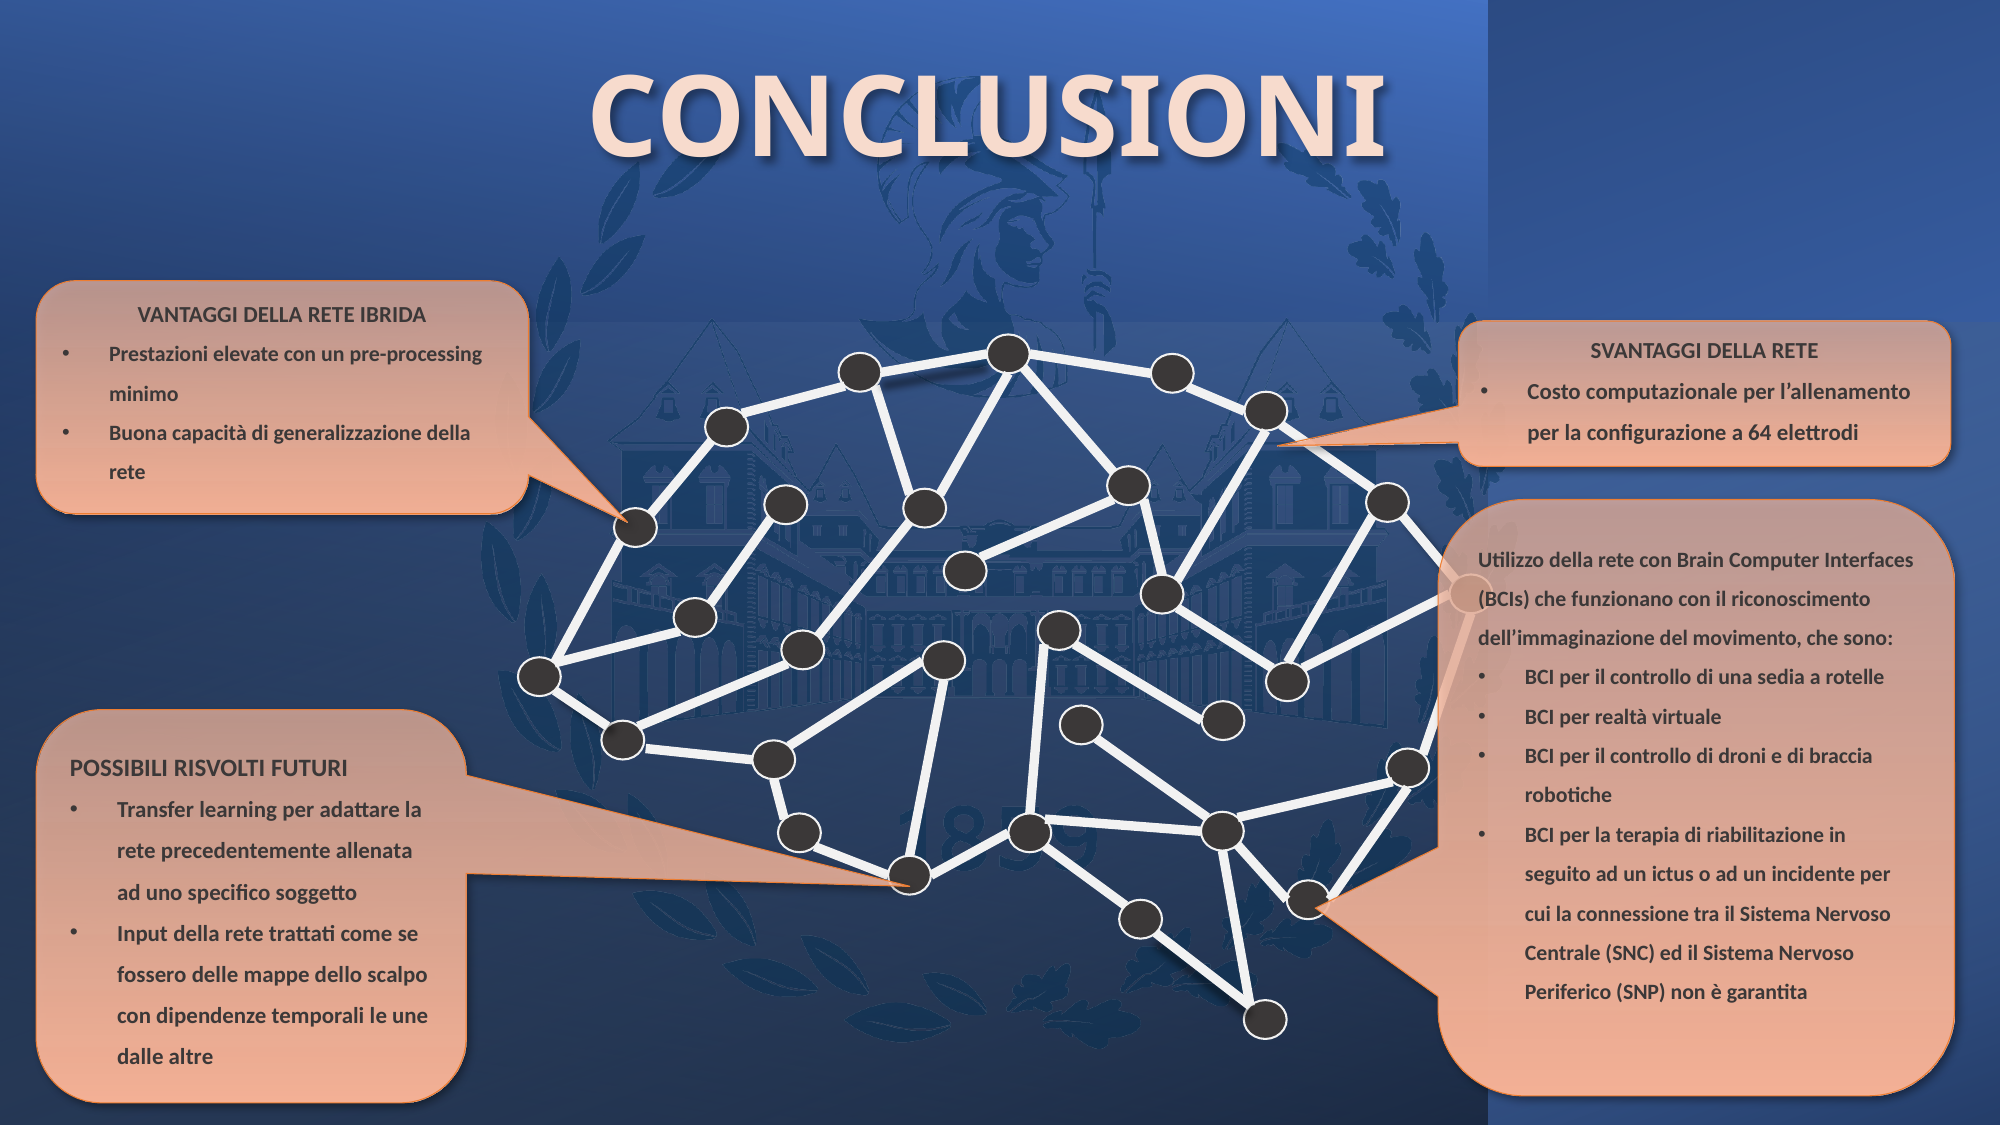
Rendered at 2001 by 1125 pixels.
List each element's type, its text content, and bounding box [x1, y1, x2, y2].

text_box VANTAGGI DELLA RETE IBRIDA Prestazioni elevate con un pre-processing minimo Buona capacità di generalizzazione della rete [35, 280, 479, 515]
text_box [0, 321, 2000, 1125]
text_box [517, 334, 1493, 1039]
text_box Utilizzo della rete con Brain Computer Interfaces (BCIs) che funzionano con il riconoscimento dell’immaginazione del movimento, che sono: BCI per il controllo di una sedia a rotelle BCI per realtà virtuale BCI per il controllo di droni e di braccia robotiche BCI per la terapia di riabilitazione in seguito ad un ictus o ad un incidente per cui la connessione tra il Sistema Nervoso Centrale (SNC) ed il Sistema Nervoso Periferico (SNP) non è garantita [1447, 498, 1956, 1097]
text_box POSSIBILI RISVOLTI FUTURI Transfer learning per adattare la rete precedentemente allenata ad uno specifico soggetto Input della rete trattati come se fossero delle mappe dello scalpo con dipendenze temporali le une dalle altre [35, 709, 479, 1104]
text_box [1402, 516, 1456, 581]
picture [479, 74, 1521, 1050]
text_box SVANTAGGI DELLA RETE Costo computazionale per l’allenamento per la configurazione a 64 elettrodi [1521, 320, 1952, 467]
text_box CONCLUSIONI [120, 36, 1853, 220]
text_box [881, 353, 987, 373]
text_box [1489, 0, 2000, 321]
text_box [0, 0, 1489, 321]
